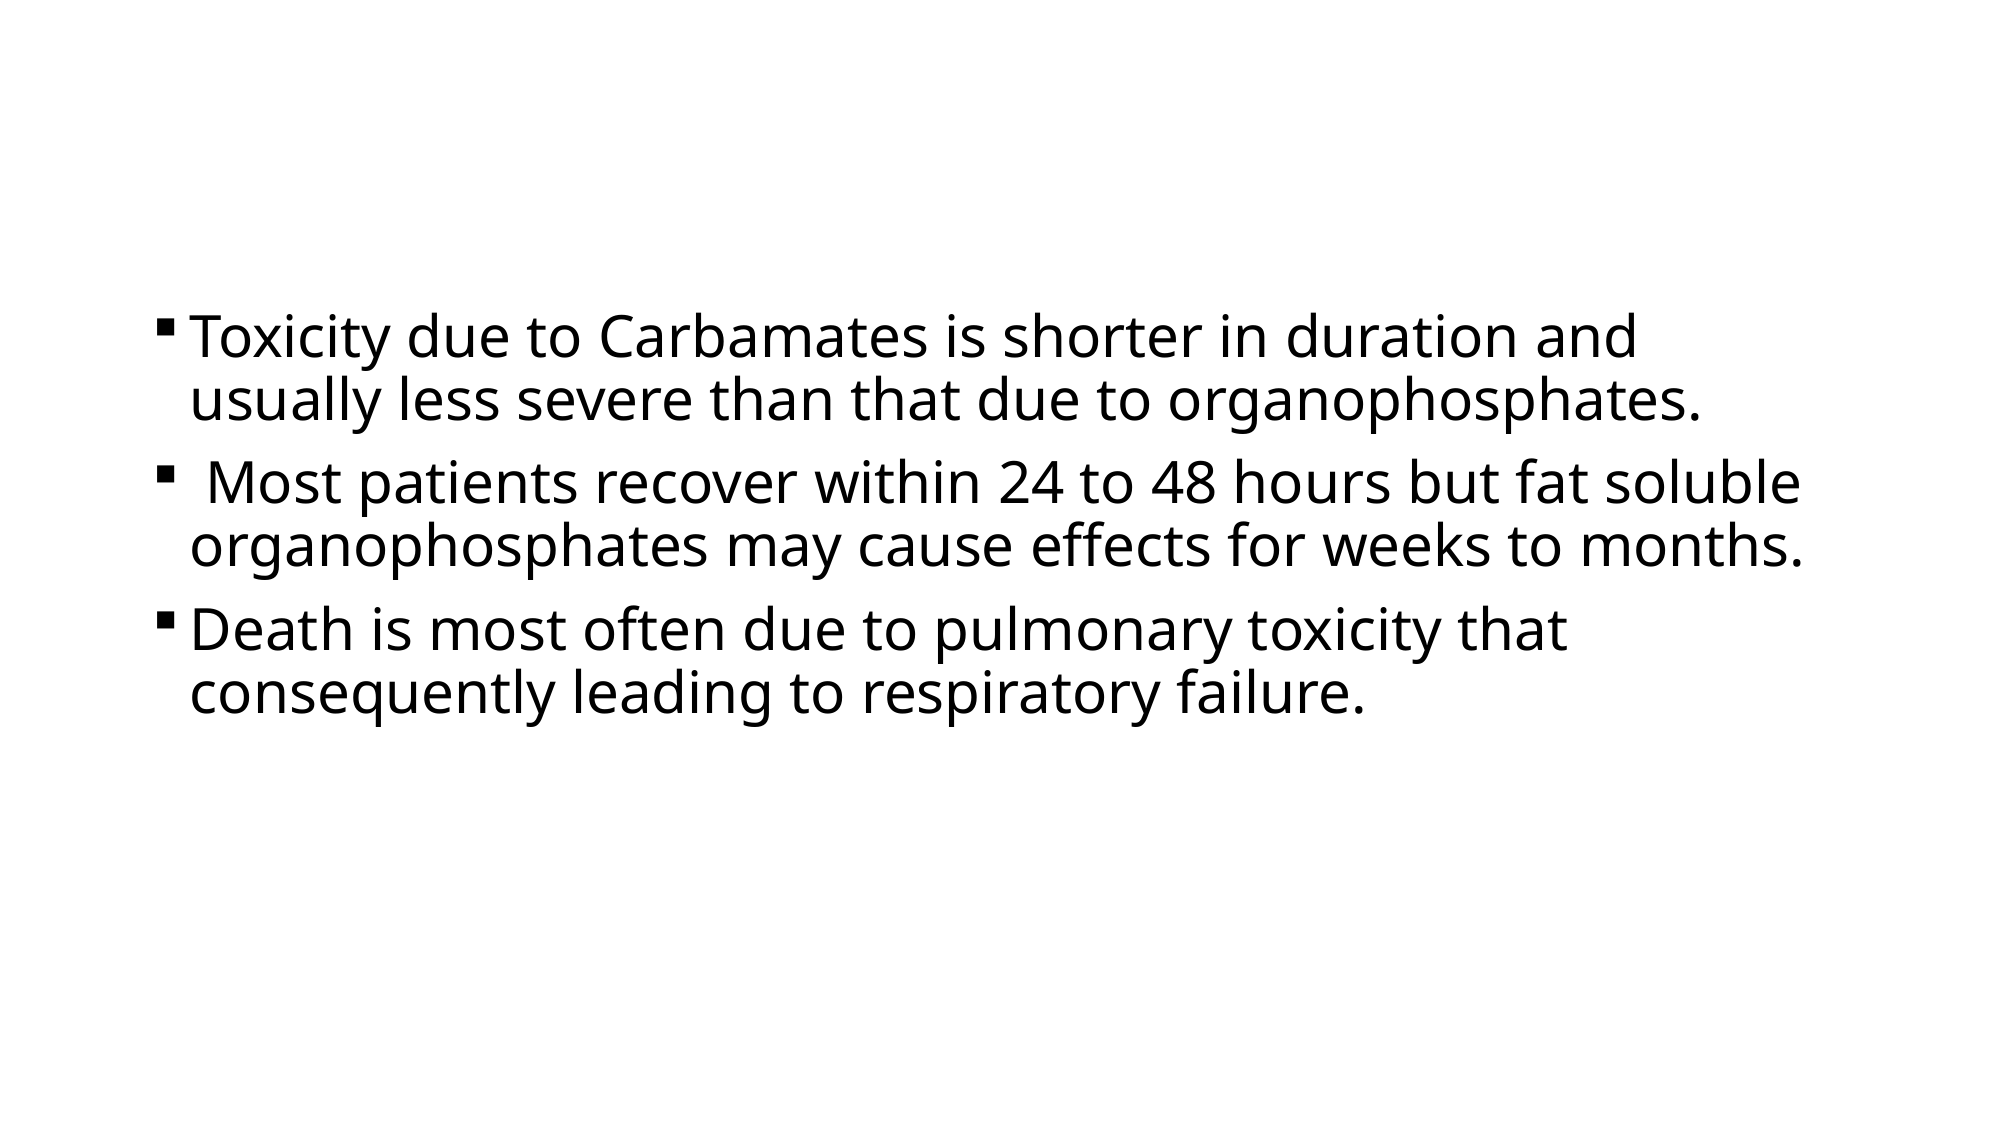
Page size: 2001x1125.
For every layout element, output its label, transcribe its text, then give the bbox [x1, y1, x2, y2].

list Toxicity due to Carbamates is shorter in duration and usually less severe than that due to organophosphates. Most patients recover within 24 to 48 hours but fat soluble organophosphates may cause effects for weeks to months. Death is most often due to pulmonary toxicity that consequently leading to respiratory failure. [137, 299, 1863, 1014]
